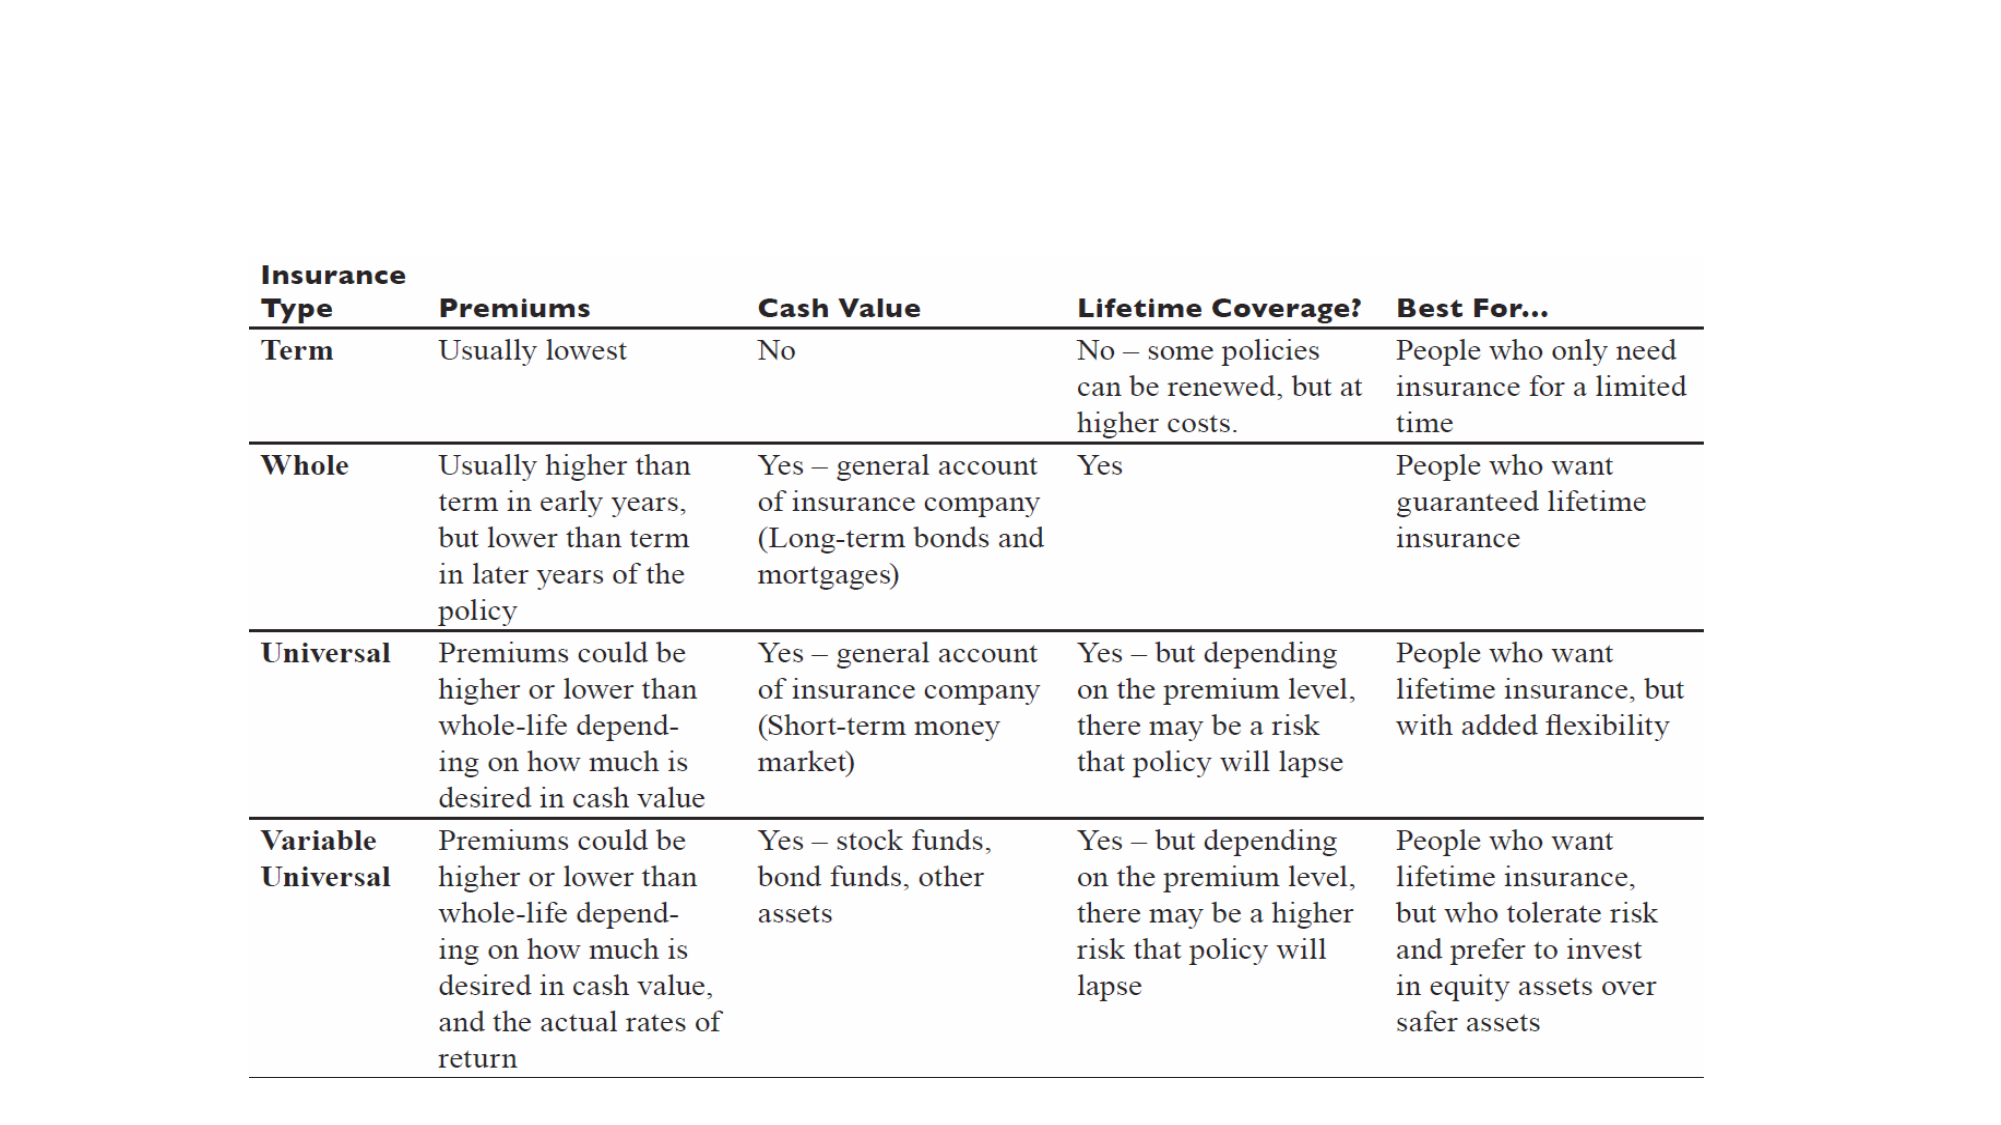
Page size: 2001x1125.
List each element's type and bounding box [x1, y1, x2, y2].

list [249, 256, 1705, 1078]
